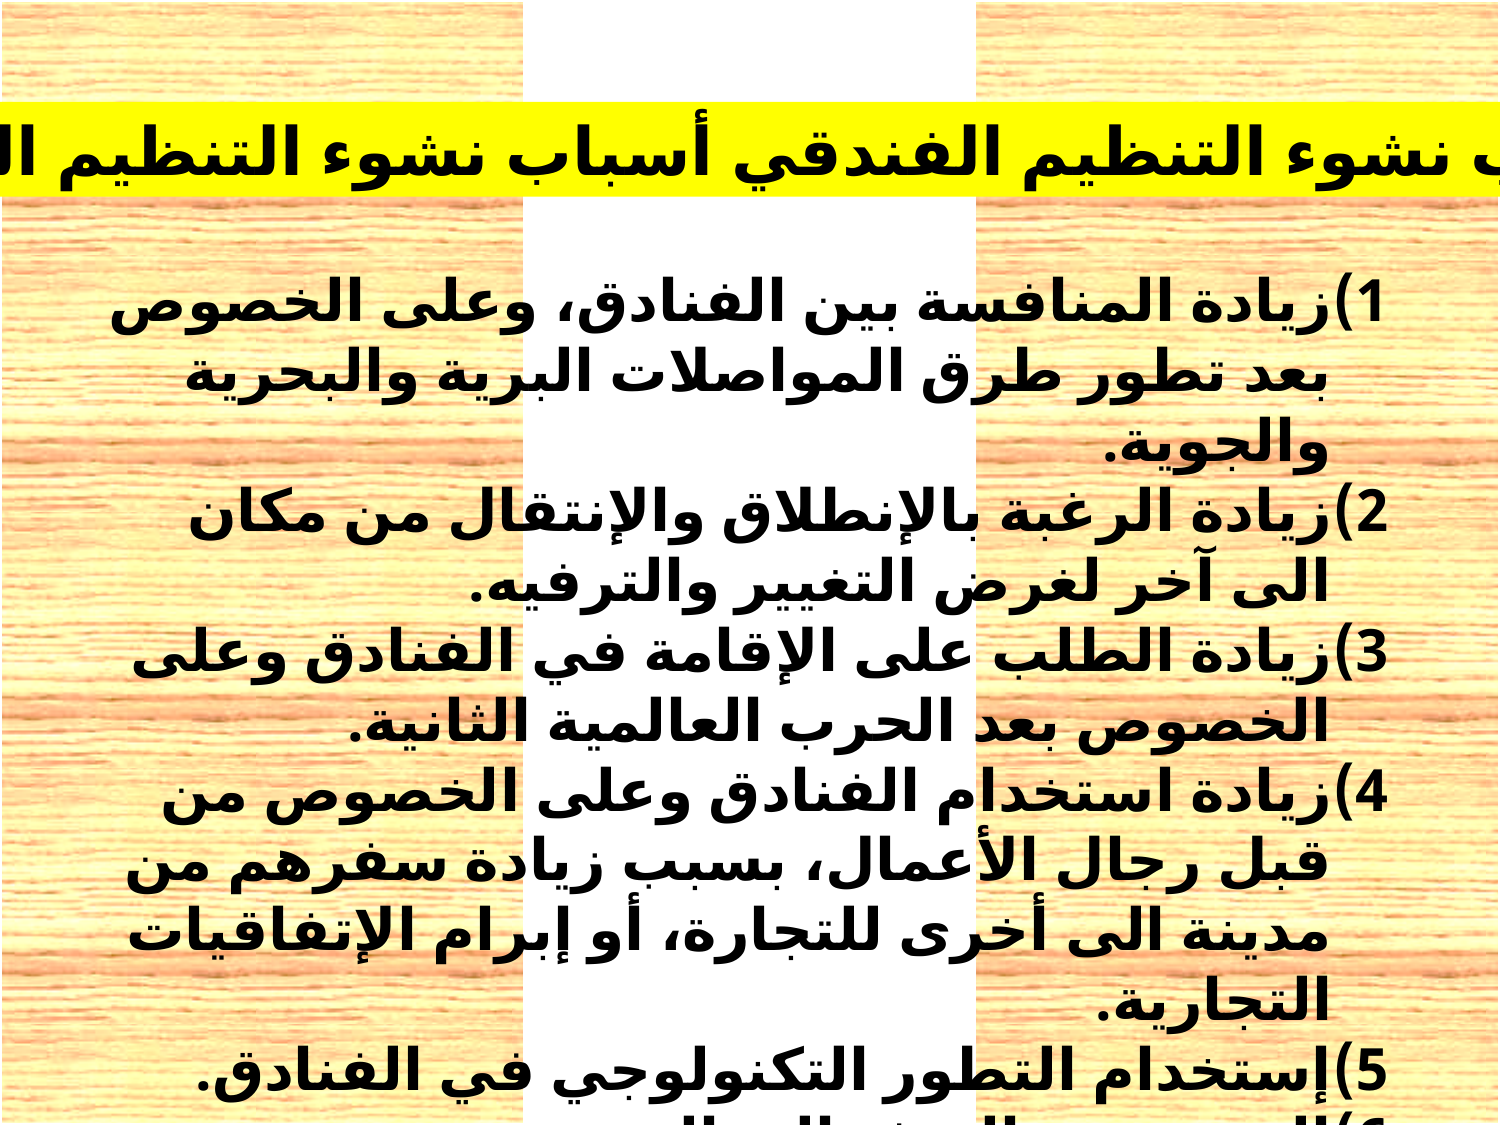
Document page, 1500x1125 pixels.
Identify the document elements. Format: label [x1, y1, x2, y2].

text_box [0, 0, 1500, 1125]
